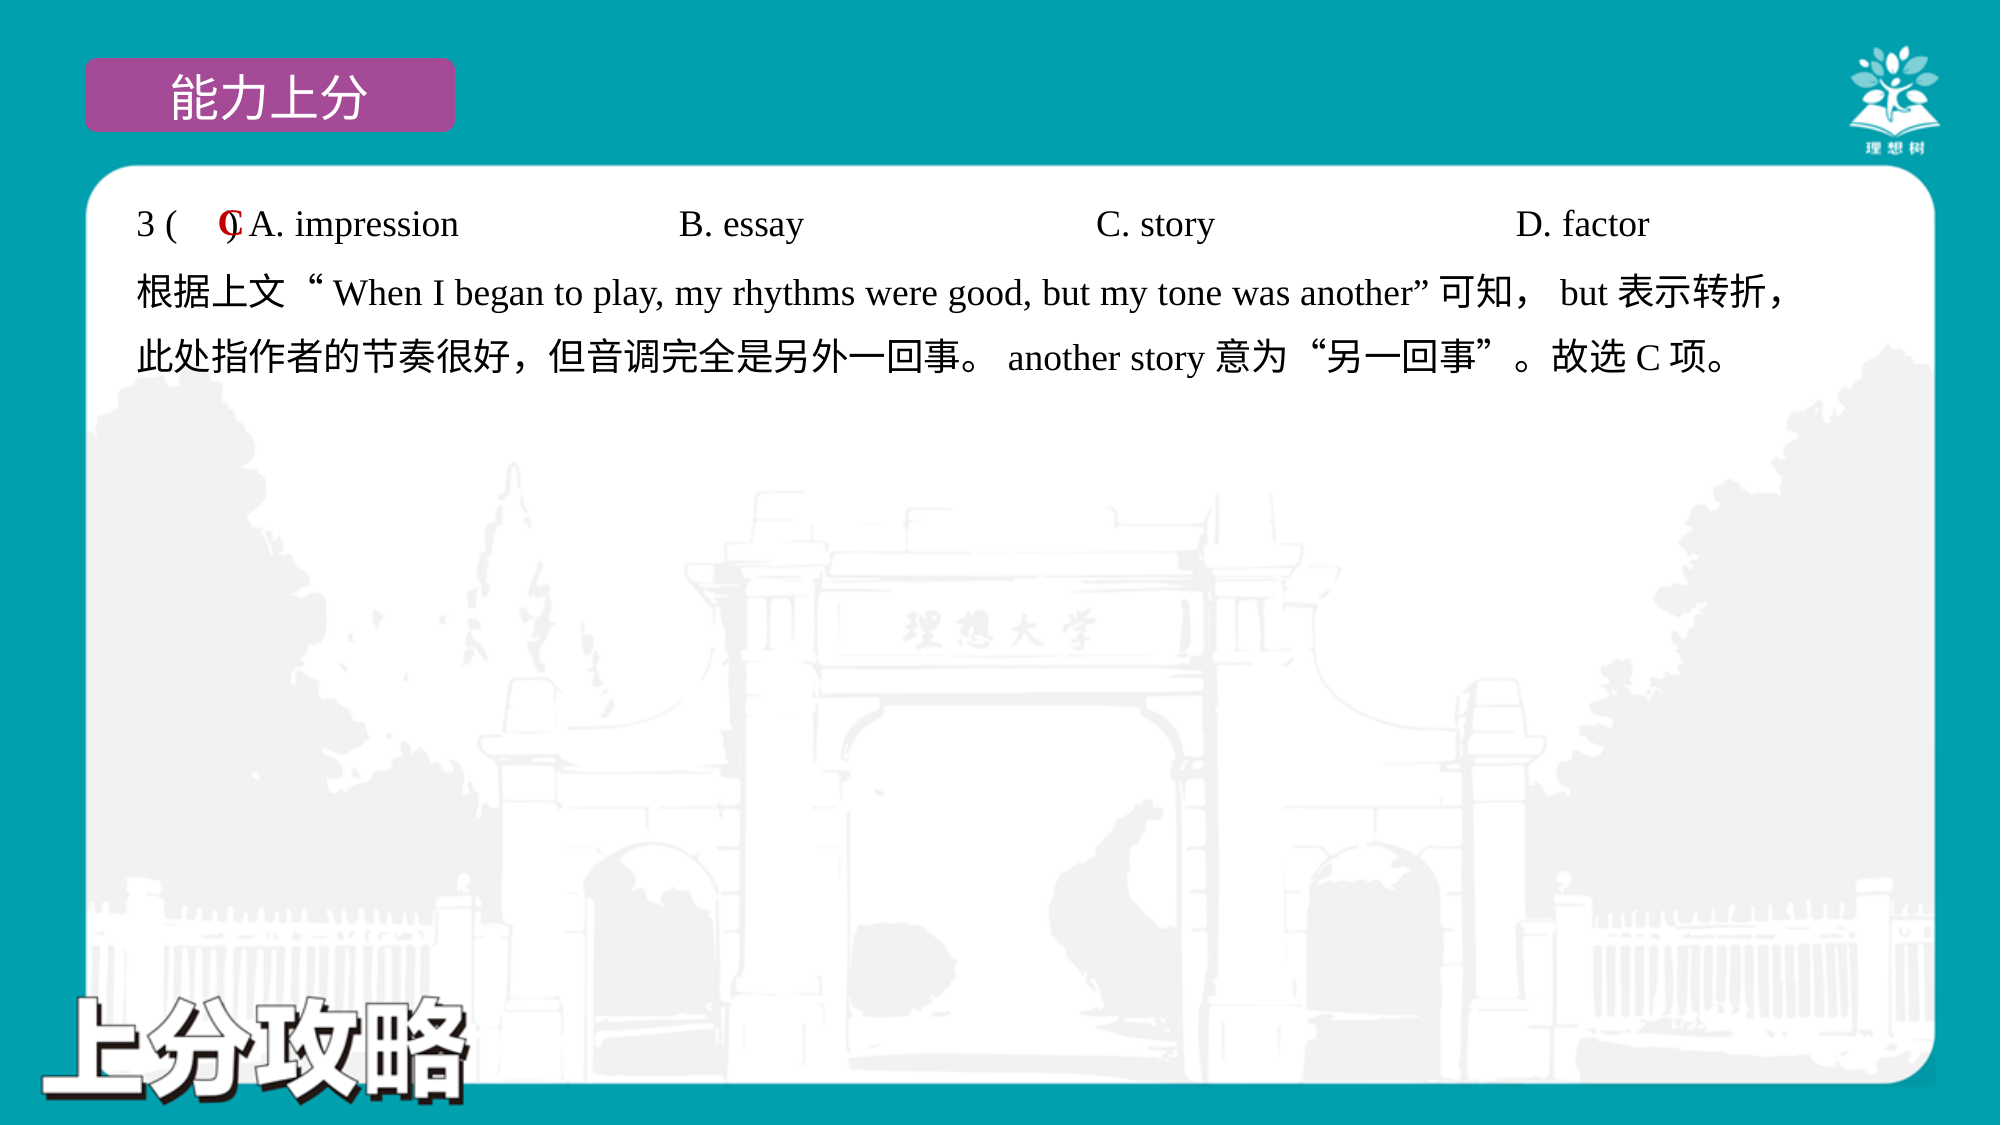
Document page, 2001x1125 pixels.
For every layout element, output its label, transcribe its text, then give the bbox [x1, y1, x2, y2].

picture [0, 0, 2000, 1125]
text_box 根据上文“When I began to play, my rhythms were good, but my tone was another”可知，but表示转折， 此处指作者的节奏很好，但音调完全是另外一回事。another story意为“另一回事”。故选C项。 [136, 244, 1865, 371]
text_box 3 ( ) A. impression B. essay C. story D. factor [136, 176, 1865, 237]
text_box C [204, 176, 259, 236]
